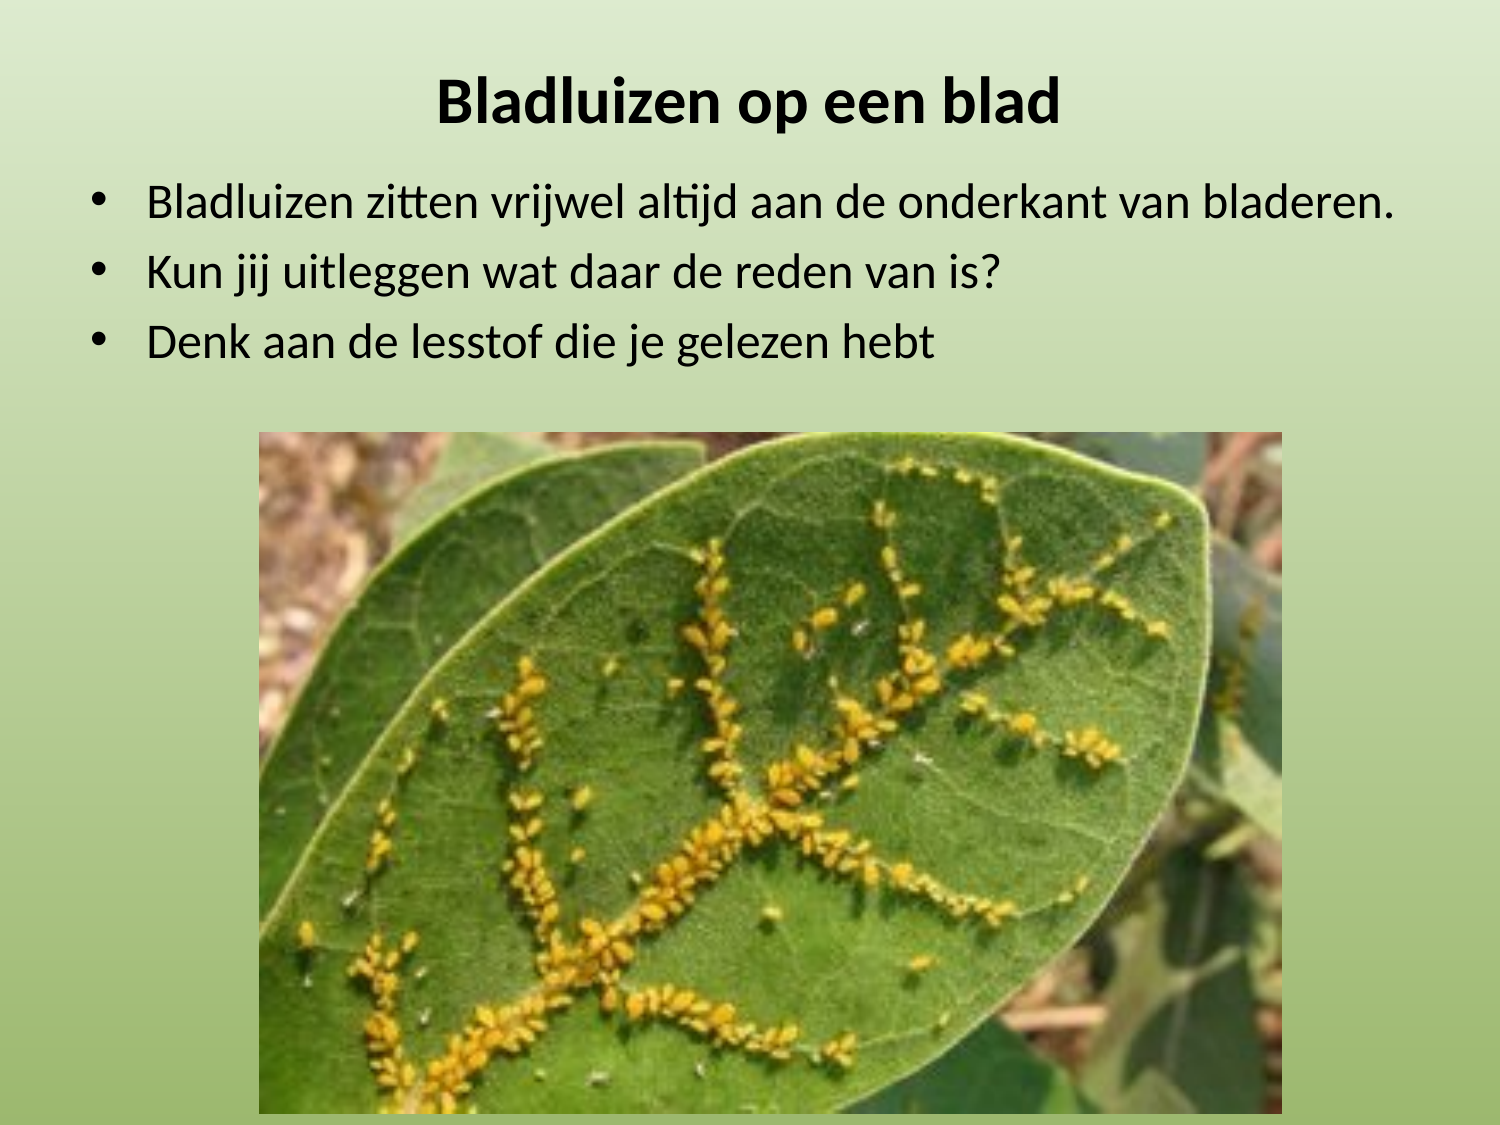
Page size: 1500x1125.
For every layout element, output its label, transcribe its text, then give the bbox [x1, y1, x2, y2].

picture [259, 432, 1282, 1114]
title Bladluizen op een blad [75, 45, 1425, 149]
list Bladluizen zitten vrijwel altijd aan de onderkant van bladeren. Kun jij uitleggen wat daar de reden van is? Denk aan de lesstof die je gelezen hebt [75, 160, 1425, 1071]
